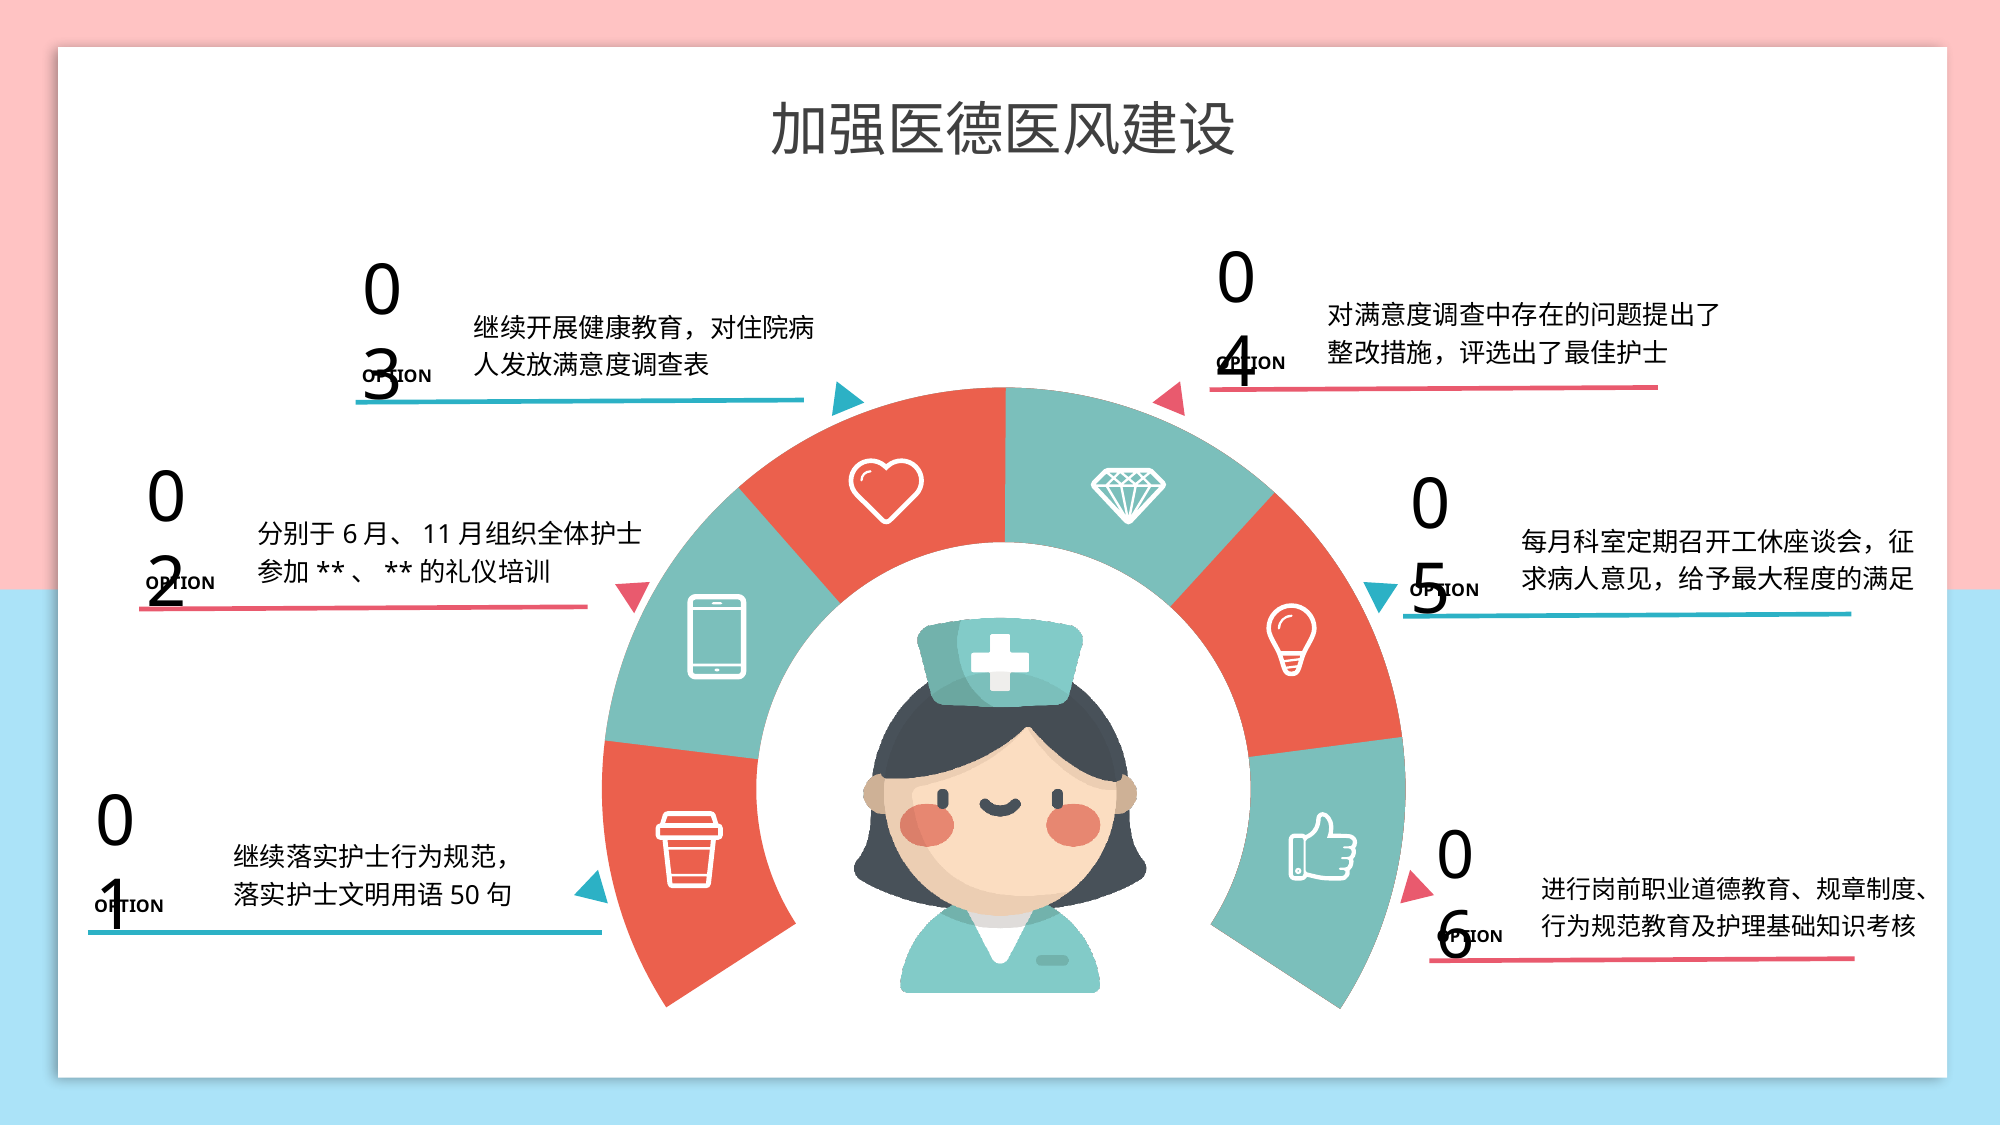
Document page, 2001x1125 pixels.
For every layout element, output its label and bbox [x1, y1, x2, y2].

text_box [80, 816, 573, 957]
picture [0, 0, 2000, 1125]
text_box [1435, 500, 1948, 617]
text_box [348, 286, 851, 403]
text_box [1435, 850, 1946, 961]
text_box [131, 493, 573, 610]
text_box [1202, 273, 1754, 390]
text_box [573, 380, 1435, 1125]
picture [689, 598, 1296, 1026]
